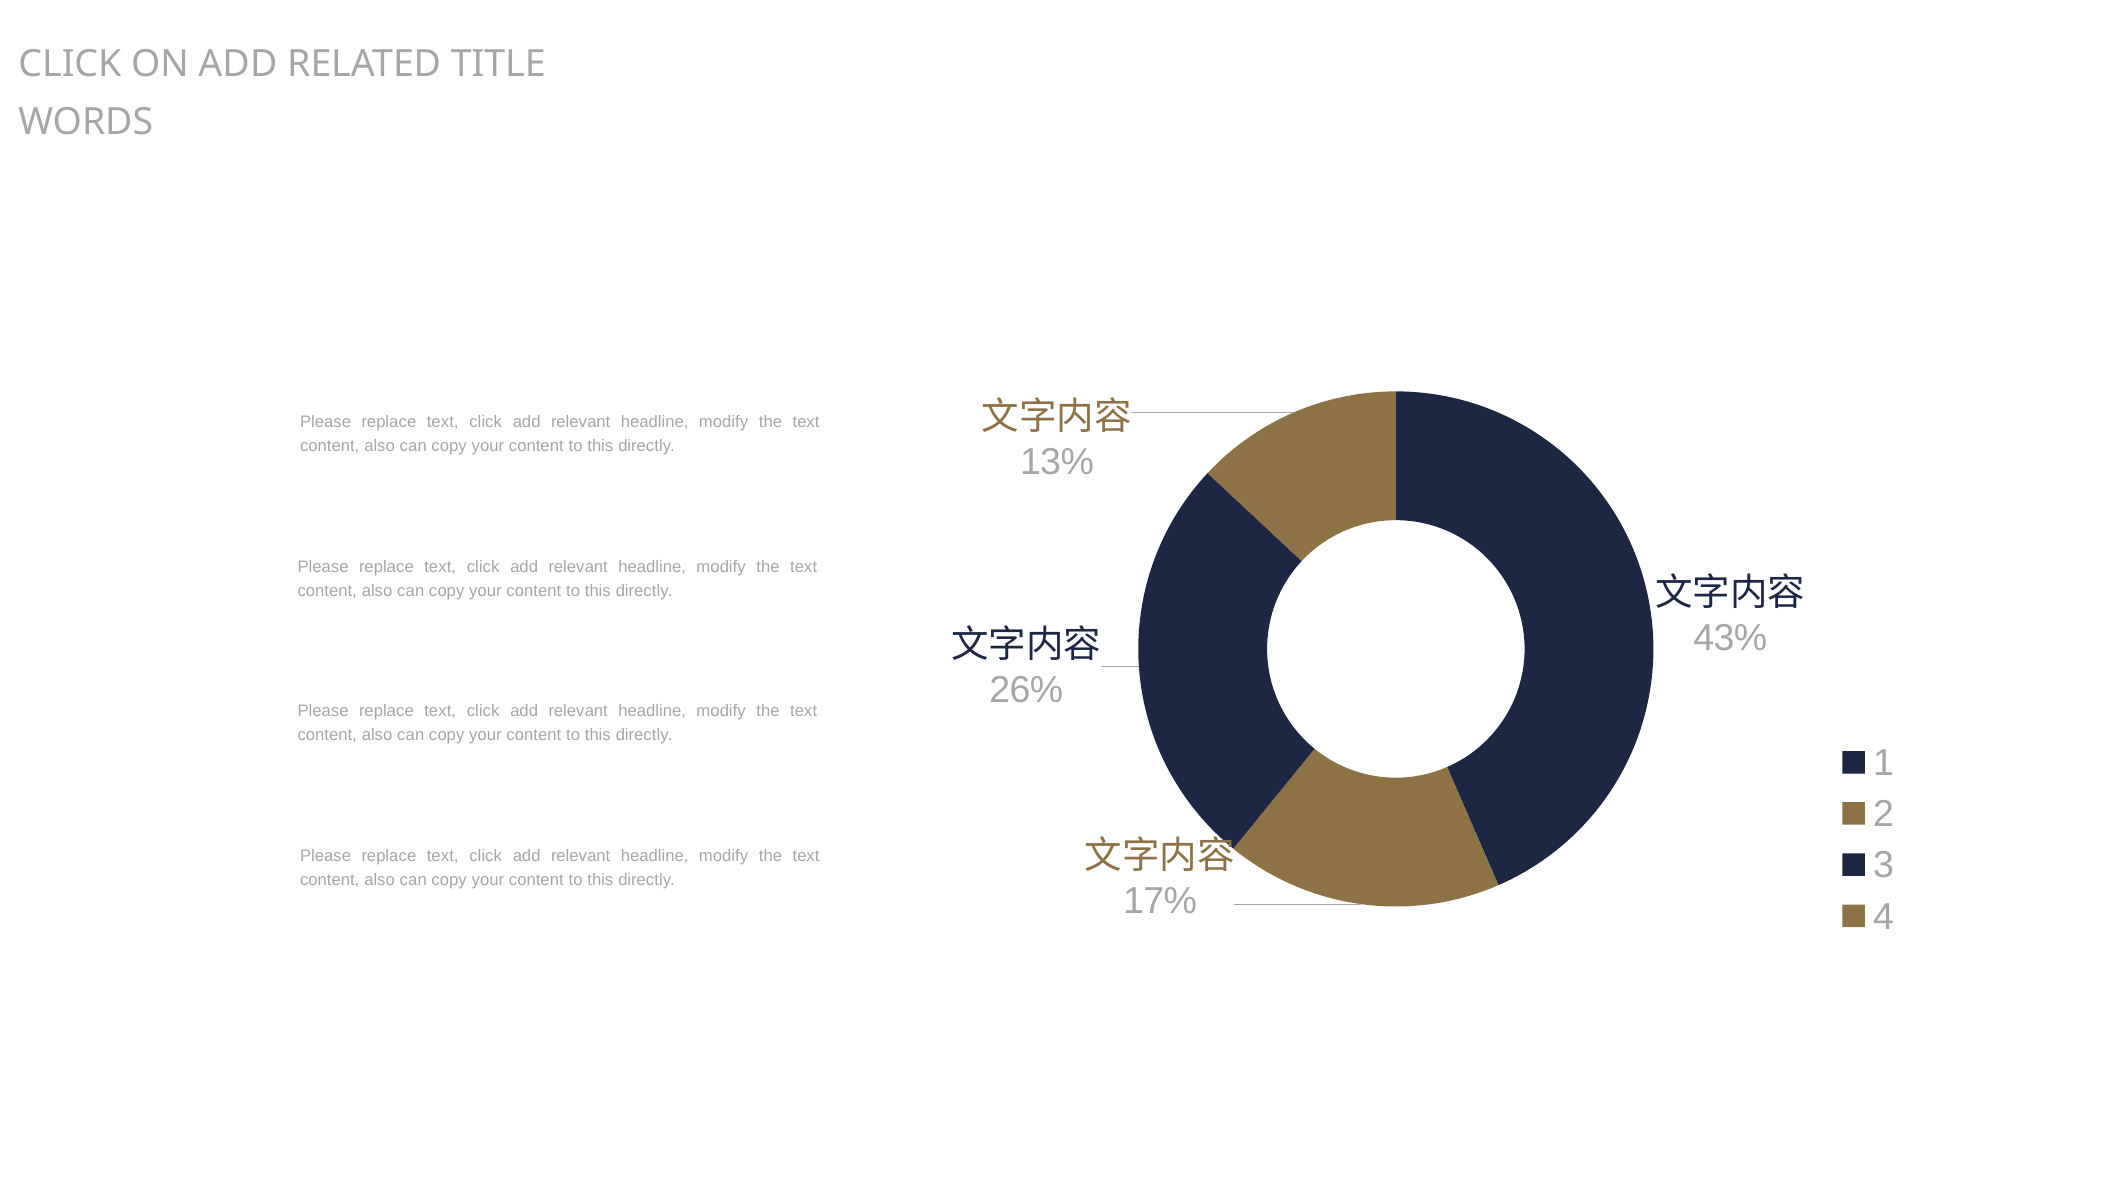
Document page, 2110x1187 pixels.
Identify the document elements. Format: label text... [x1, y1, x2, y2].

text_box Please replace text, click add relevant headline, modify the text content, also can copy your content to this directly. [297, 551, 819, 600]
text_box Please replace text, click add relevant headline, modify the text content, also can copy your content to this directly. [300, 406, 821, 455]
text_box Please replace text, click add relevant headline, modify the text content, also can copy your content to this directly. [297, 696, 819, 744]
chart [914, 345, 1964, 961]
text_box CLICK ON ADD RELATED TITLE WORDS [3, 18, 595, 150]
text_box Please replace text, click add relevant headline, modify the text content, also can copy your content to this directly. [300, 840, 821, 889]
